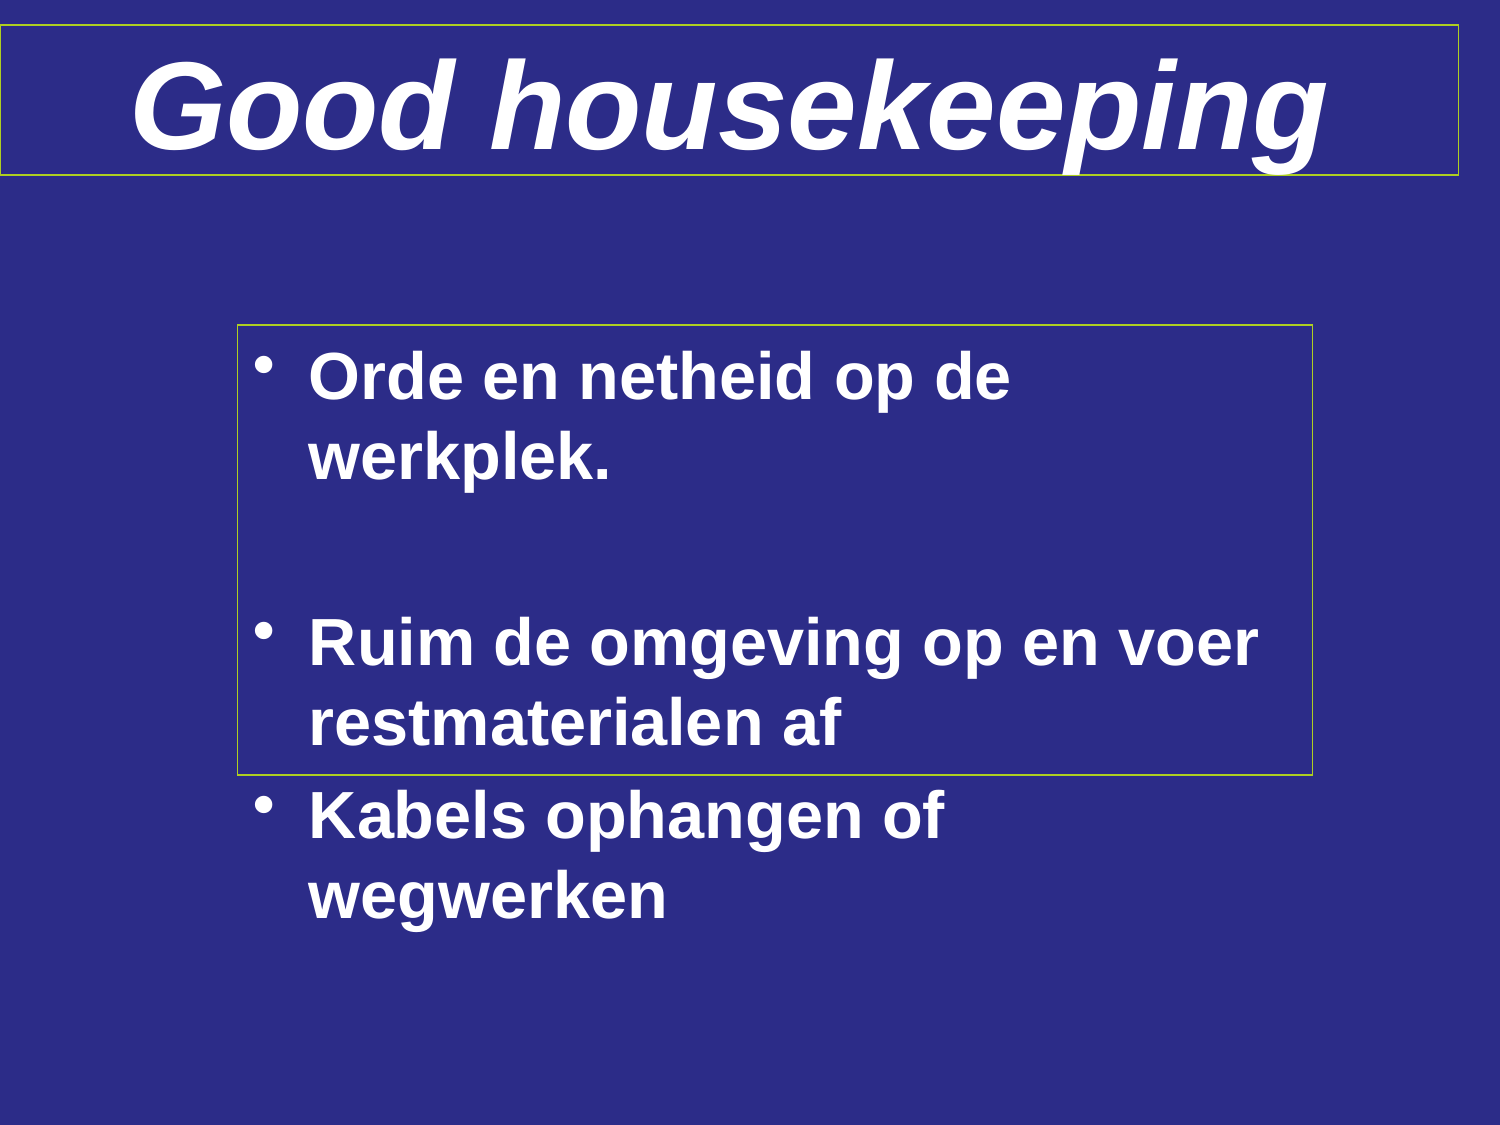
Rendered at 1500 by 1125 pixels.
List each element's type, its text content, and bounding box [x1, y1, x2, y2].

title Good housekeeping [0, 24, 1459, 176]
list Orde en netheid op de werkplek. Ruim de omgeving op en voer restmaterialen af Kabels ophangen of wegwerken [237, 324, 1313, 776]
